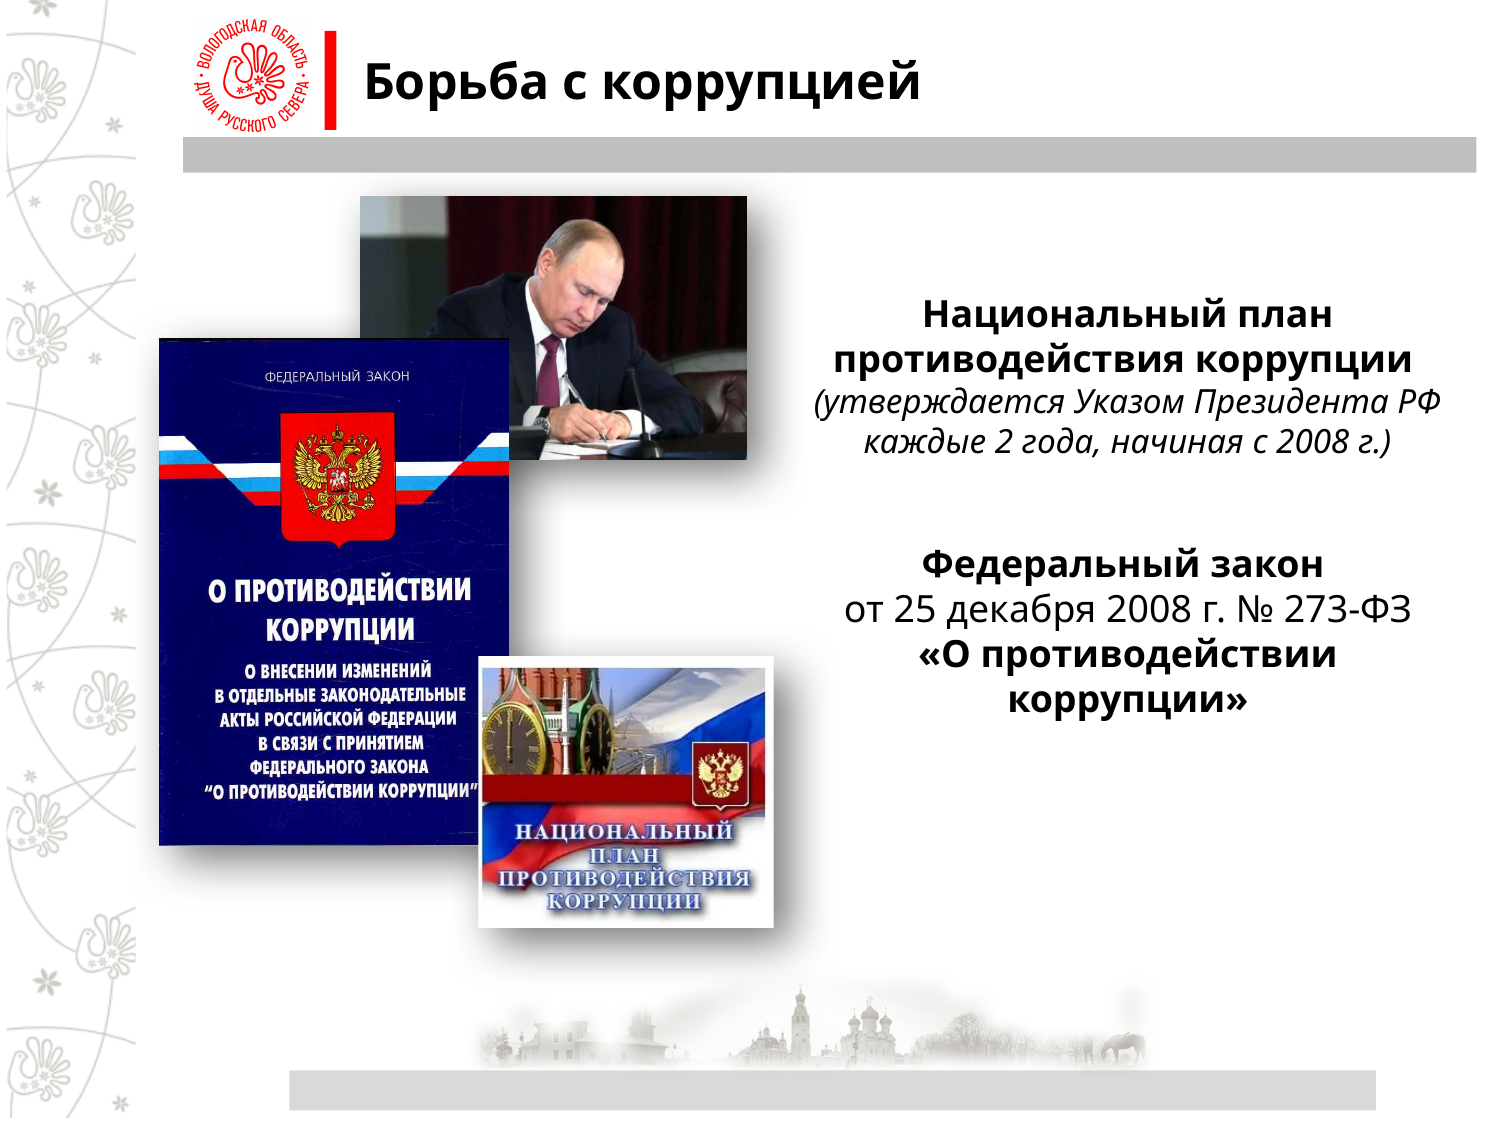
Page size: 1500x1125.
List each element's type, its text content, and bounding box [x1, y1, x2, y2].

picture [194, 18, 309, 132]
text_box Борьба с коррупцией [348, 42, 1299, 126]
text_box [323, 29, 339, 132]
picture [466, 968, 1157, 1078]
text_box [287, 1068, 1378, 1112]
text_box Национальный план противодействия коррупции (утверждается Указом Президента РФ каждые 2 года, начиная с 2008 г.) Федеральный закон от 25 декабря 2008 г. № 273-ФЗ «О противодействии коррупции» [785, 282, 1471, 768]
picture [6, 0, 136, 1118]
text_box [181, 135, 1478, 175]
picture [159, 195, 774, 928]
